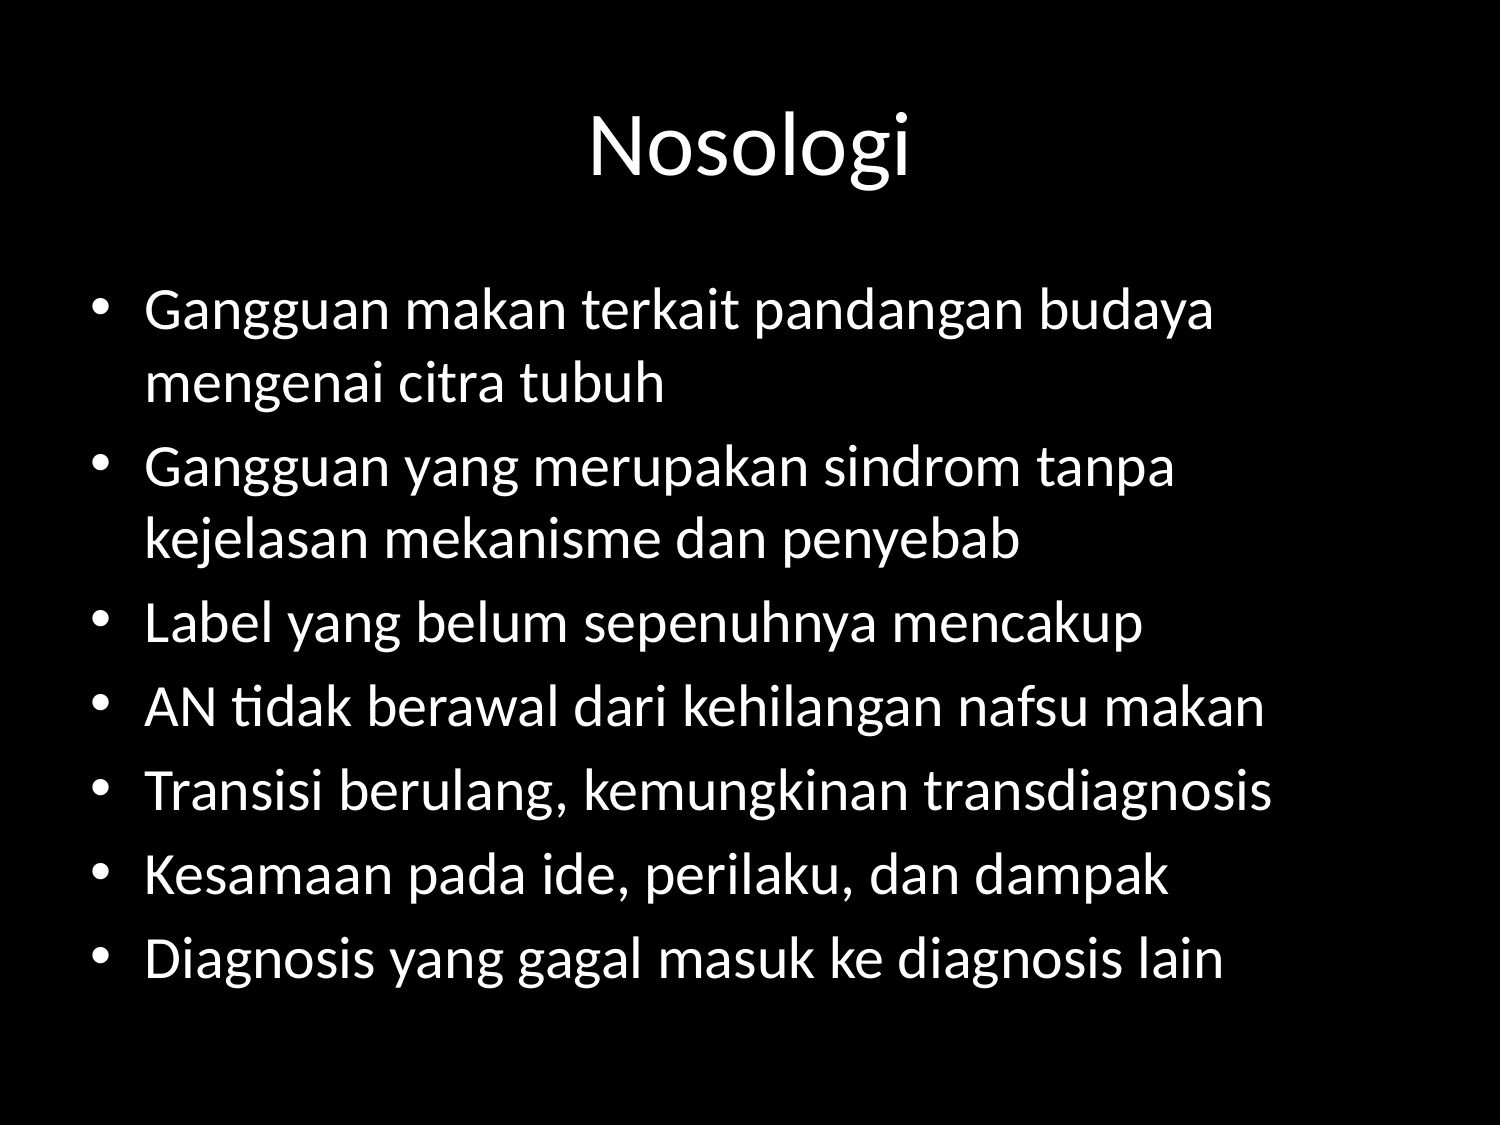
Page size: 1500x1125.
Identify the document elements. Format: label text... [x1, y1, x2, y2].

list Gangguan makan terkait pandangan budaya mengenai citra tubuh Gangguan yang merupakan sindrom tanpa kejelasan mekanisme dan penyebab Label yang belum sepenuhnya mencakup AN tidak berawal dari kehilangan nafsu makan Transisi berulang, kemungkinan transdiagnosis Kesamaan pada ide, perilaku, dan dampak Diagnosis yang gagal masuk ke diagnosis lain [75, 262, 1425, 1005]
title Nosologi [75, 45, 1425, 233]
